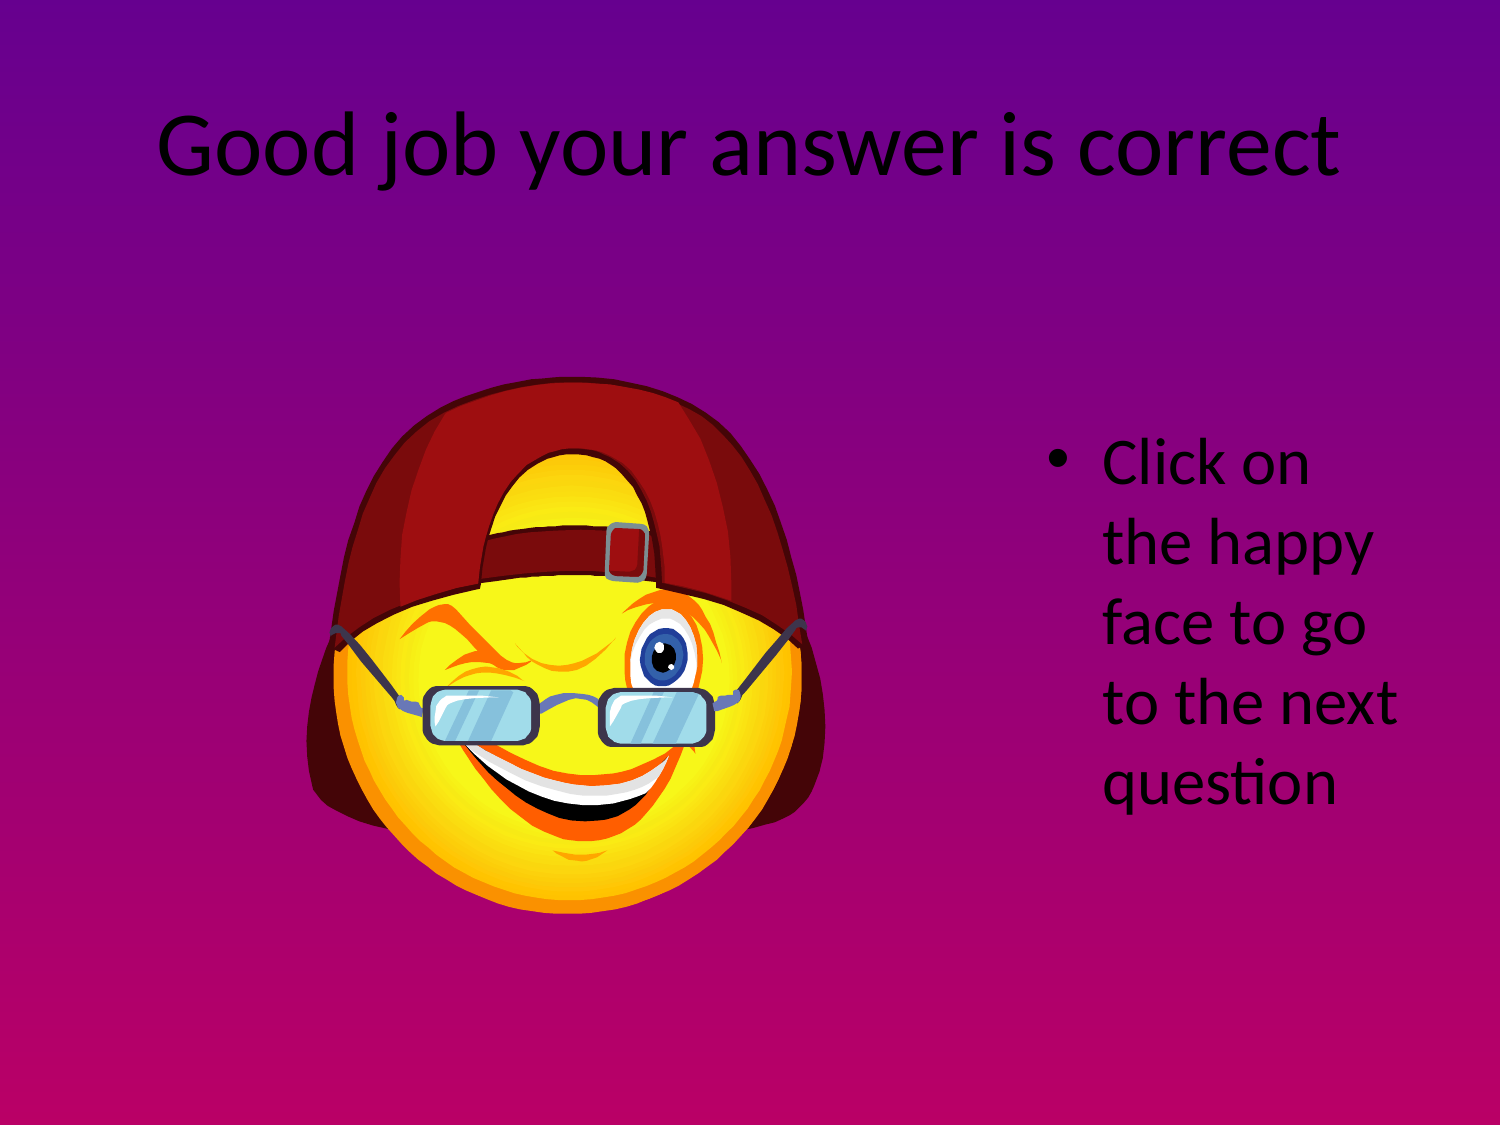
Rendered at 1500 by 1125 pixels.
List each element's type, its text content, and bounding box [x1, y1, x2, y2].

title Good job your answer is correct [75, 45, 1425, 233]
list Click on the happy face to go to the next question [1031, 410, 1425, 1005]
picture [304, 374, 828, 916]
